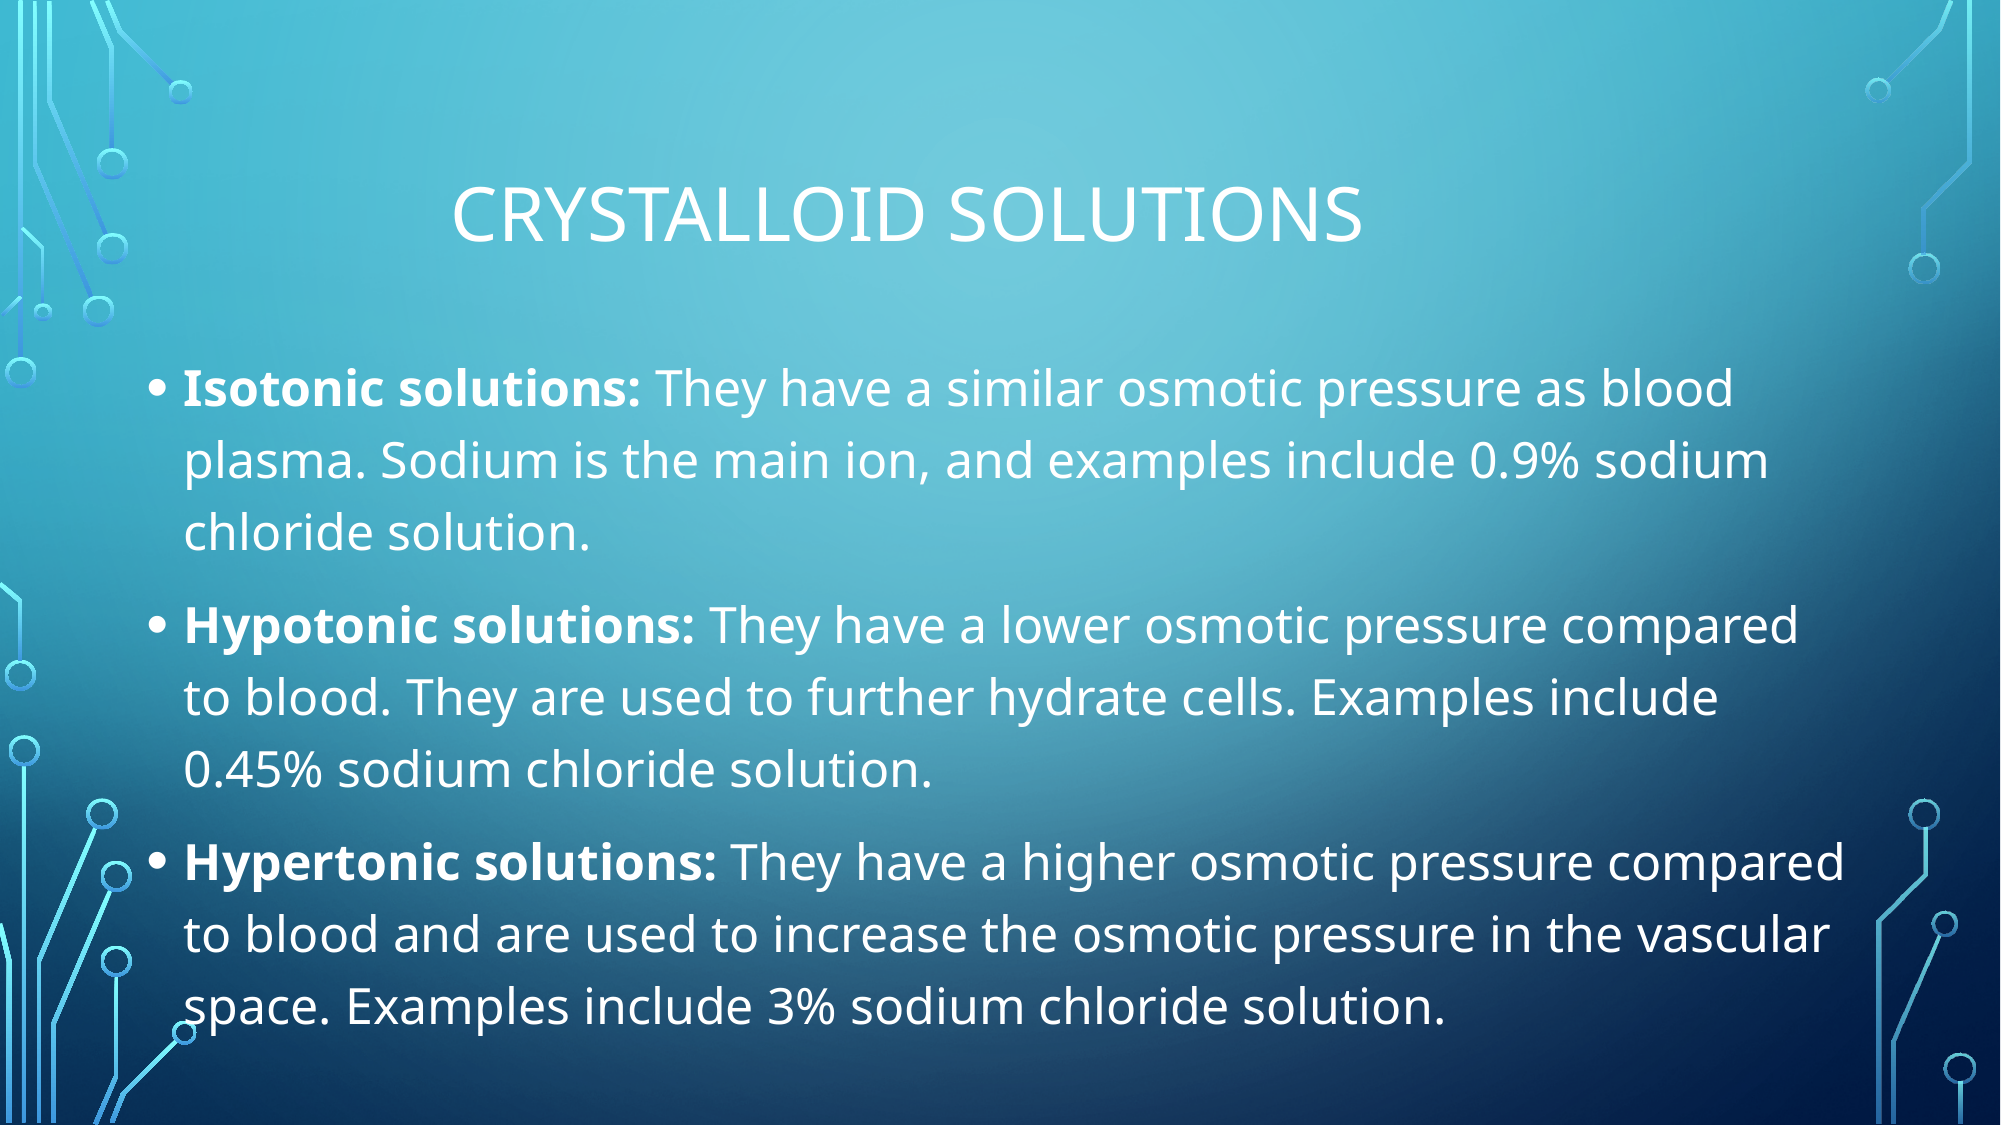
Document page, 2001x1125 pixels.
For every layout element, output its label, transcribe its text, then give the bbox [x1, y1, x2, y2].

title Crystalloid solutions [189, 159, 1627, 276]
list Isotonic solutions: They have a similar osmotic pressure as blood plasma. Sodium is the main ion, and examples include 0.9% sodium chloride solution. Hypotonic solutions: They have a lower osmotic pressure compared to blood. They are used to further hydrate cells. Examples include 0.45% sodium chloride solution. Hypertonic solutions: They have a higher osmotic pressure compared to blood and are used to increase the osmotic pressure in the vascular space. Examples include 3% sodium chloride solution. [131, 337, 1868, 1050]
